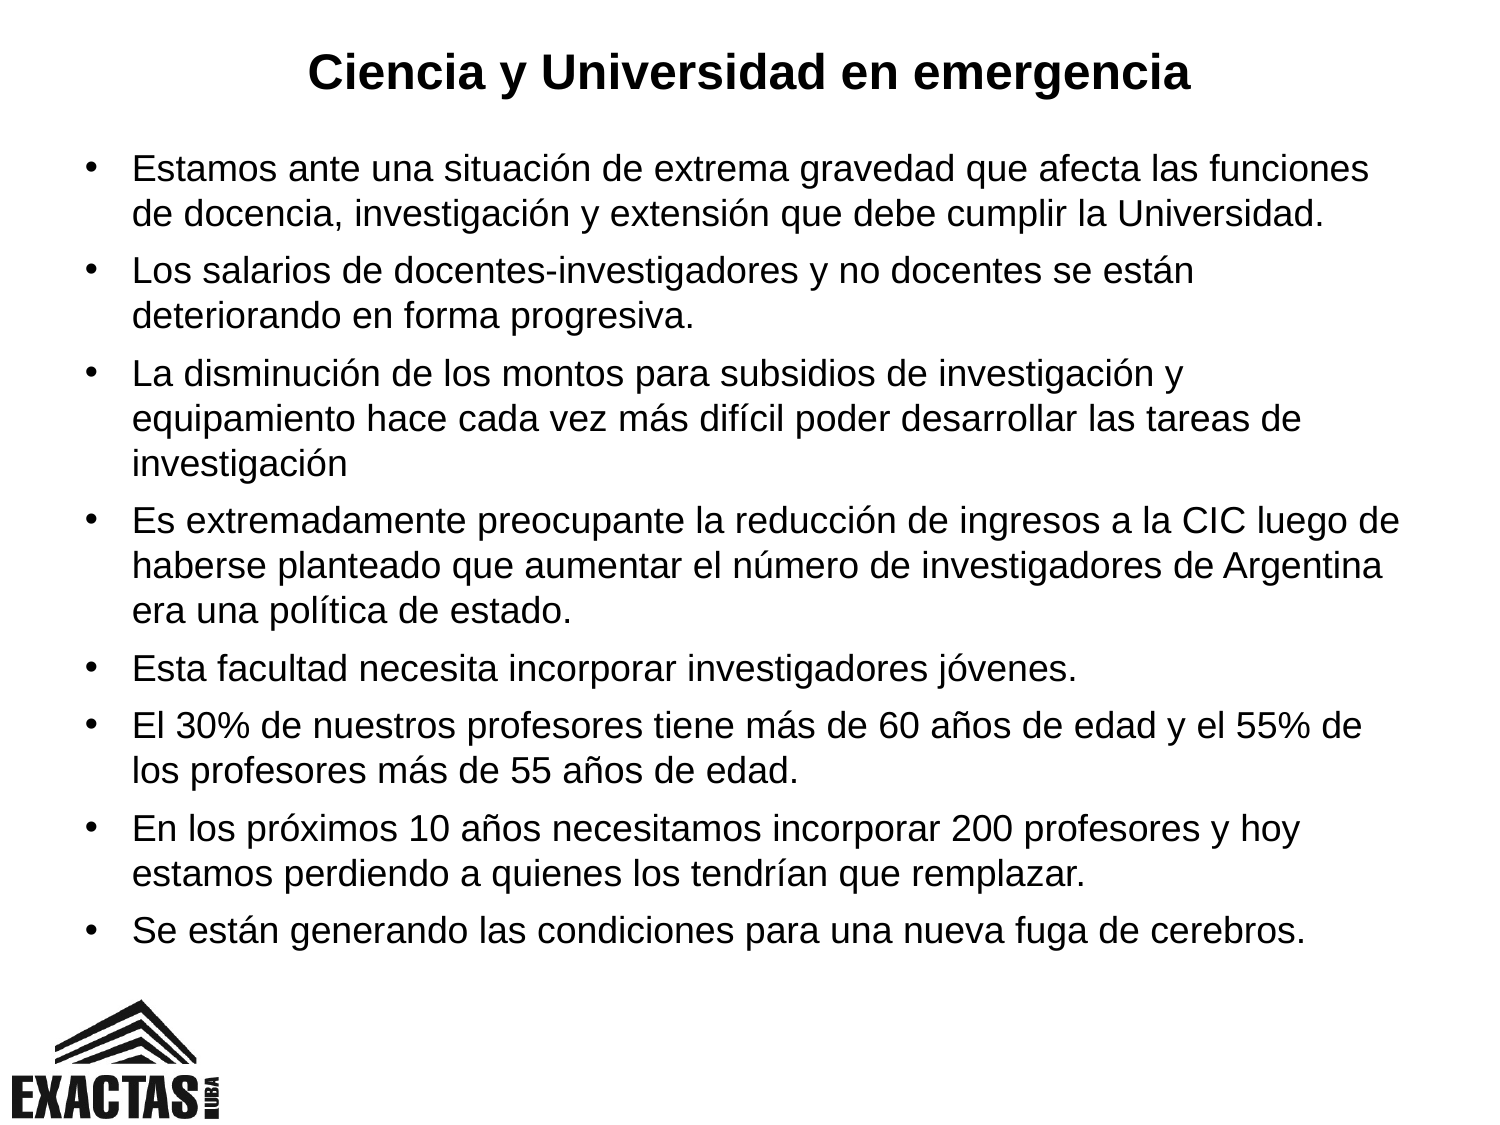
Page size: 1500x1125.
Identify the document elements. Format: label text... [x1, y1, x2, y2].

picture [12, 999, 219, 1119]
text_box Ciencia y Universidad en emergencia [0, 32, 1500, 107]
text_box Estamos ante una situación de extrema gravedad que afecta las funciones de docencia, investigación y extensión que debe cumplir la Universidad. Los salarios de docentes-investigadores y no docentes se están deteriorando en forma progresiva. La disminución de los montos para subsidios de investigación y equipamiento hace cada vez más difícil poder desarrollar las tareas de investigación Es extremadamente preocupante la reducción de ingresos a la CIC luego de haberse planteado que aumentar el número de investigadores de Argentina era una política de estado. Esta facultad necesita incorporar investigadores jóvenes. El 30% de nuestros profesores tiene más de 60 años de edad y el 55% de los profesores más de 55 años de edad. En los próximos 10 años necesitamos incorporar 200 profesores y hoy estamos perdiendo a quienes los tendrían que remplazar. Se están generando las condiciones para una nueva fuga de cerebros. [70, 136, 1429, 959]
